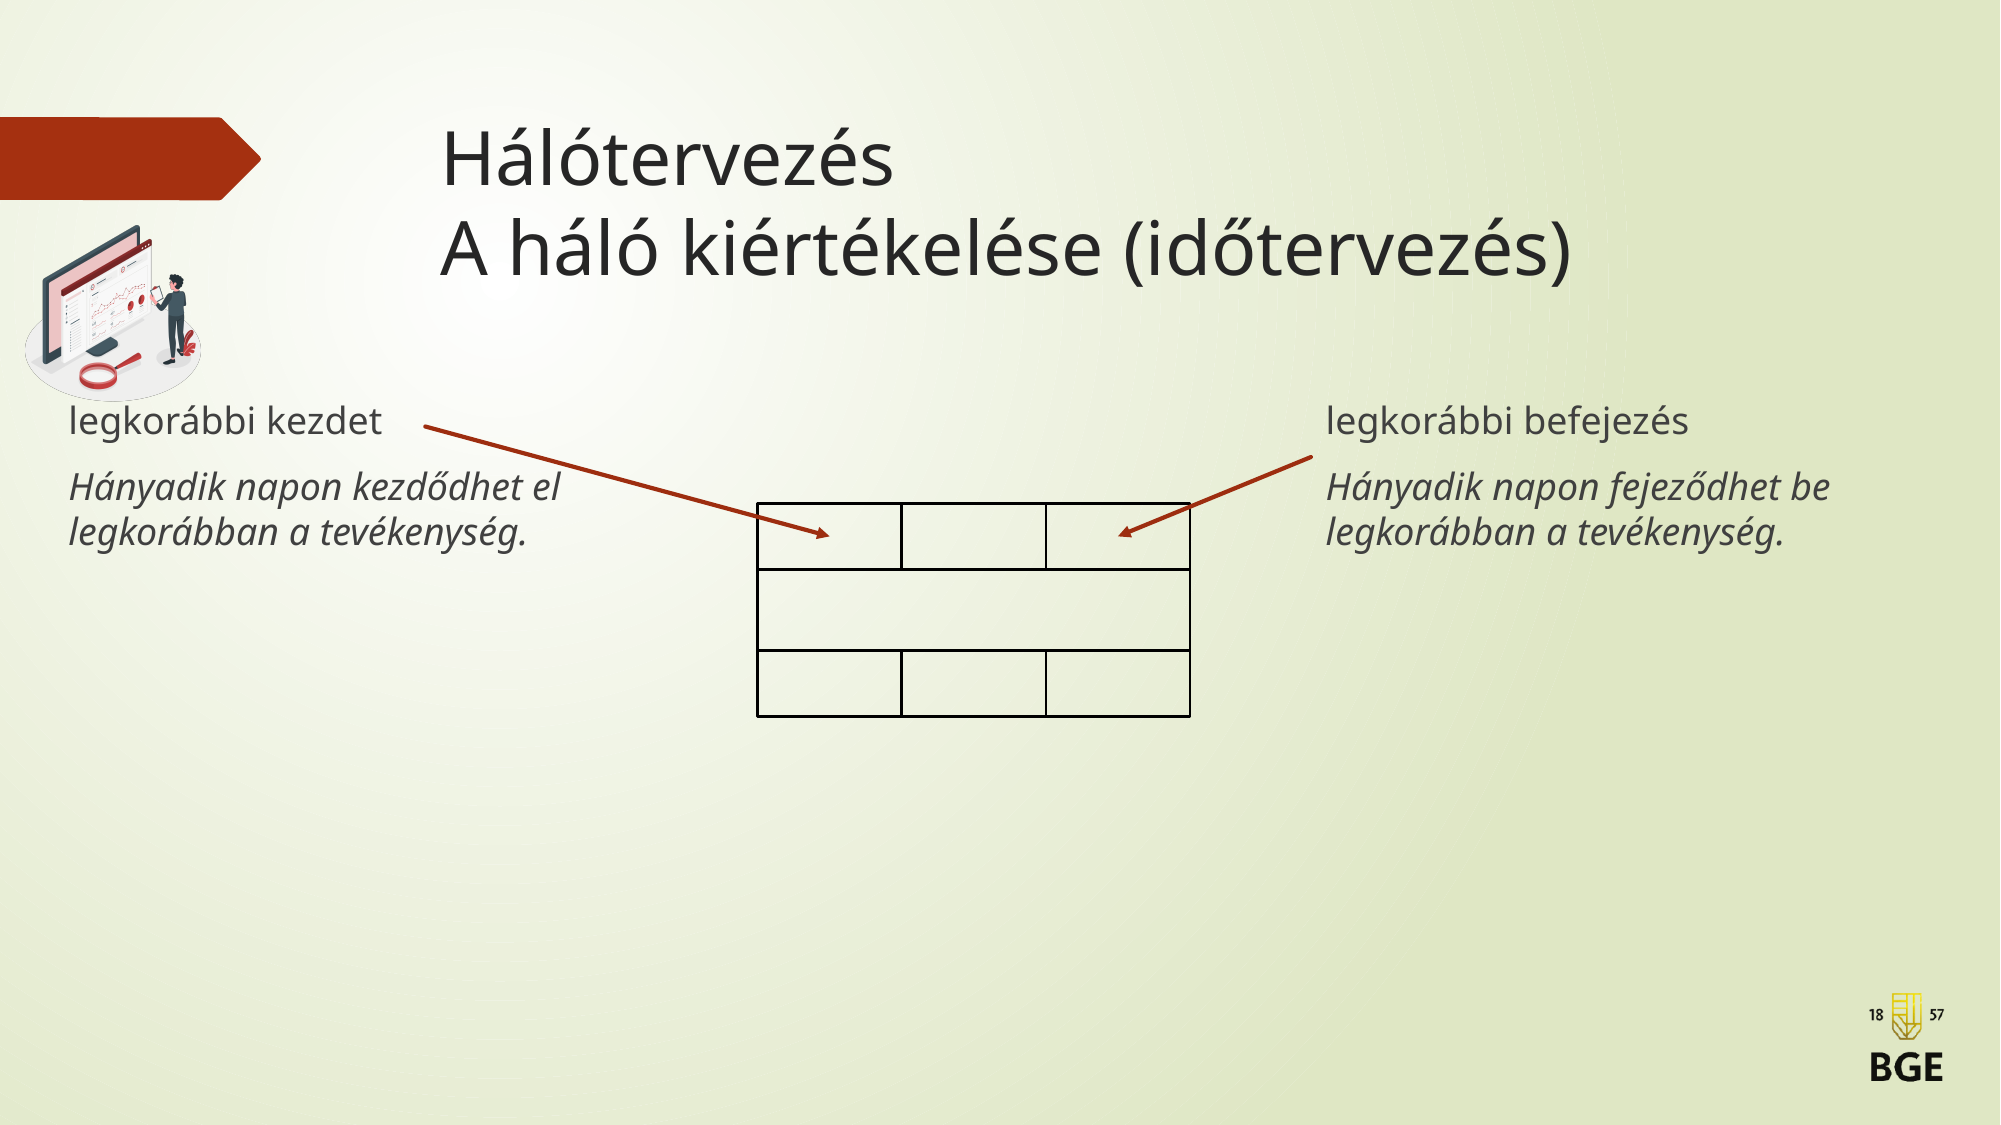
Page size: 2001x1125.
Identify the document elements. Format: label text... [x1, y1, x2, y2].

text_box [757, 503, 1191, 717]
picture [17, 217, 208, 408]
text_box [425, 426, 830, 537]
title Hálótervezés A háló kiértékelése (időtervezés) [425, 102, 1888, 313]
picture [1853, 984, 1958, 1090]
text_box legkorábbi kezdet Hányadik napon kezdődhet el legkorábban a tevékenység. [53, 389, 686, 671]
text_box legkorábbi befejezés Hányadik napon fejeződhet be legkorábban a tevékenység. [1310, 389, 1943, 671]
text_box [1117, 456, 1312, 537]
